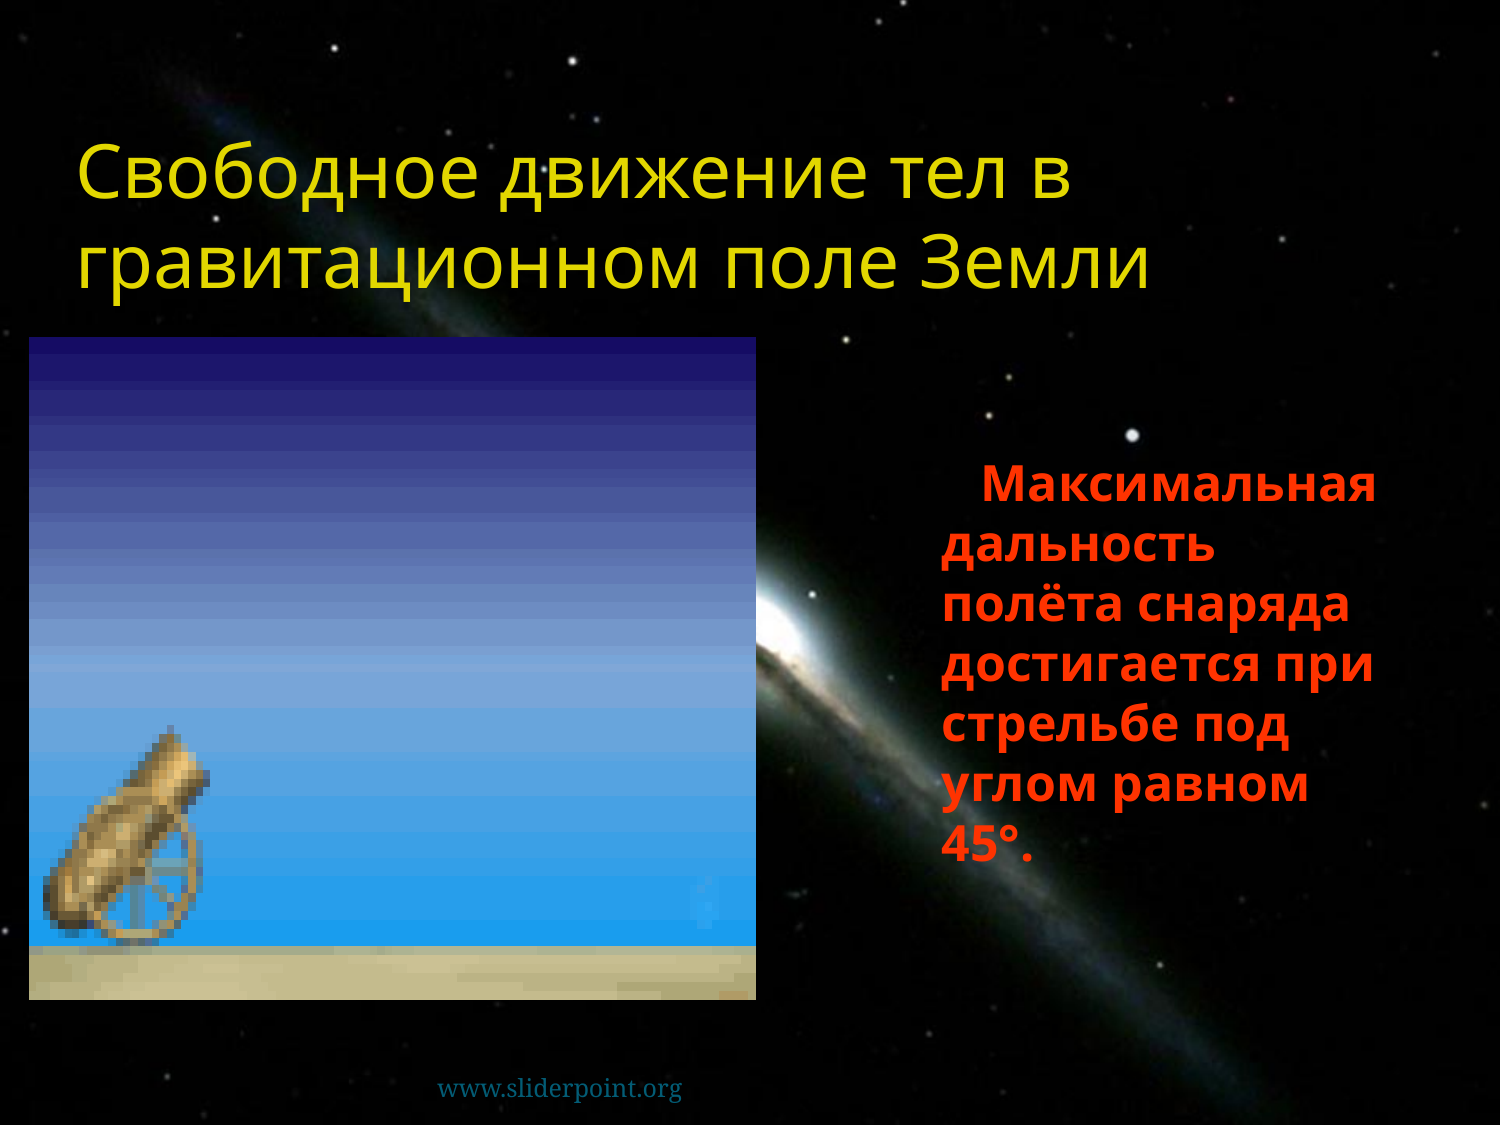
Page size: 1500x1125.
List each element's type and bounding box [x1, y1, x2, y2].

list [29, 337, 756, 1000]
picture [0, 0, 1500, 1125]
